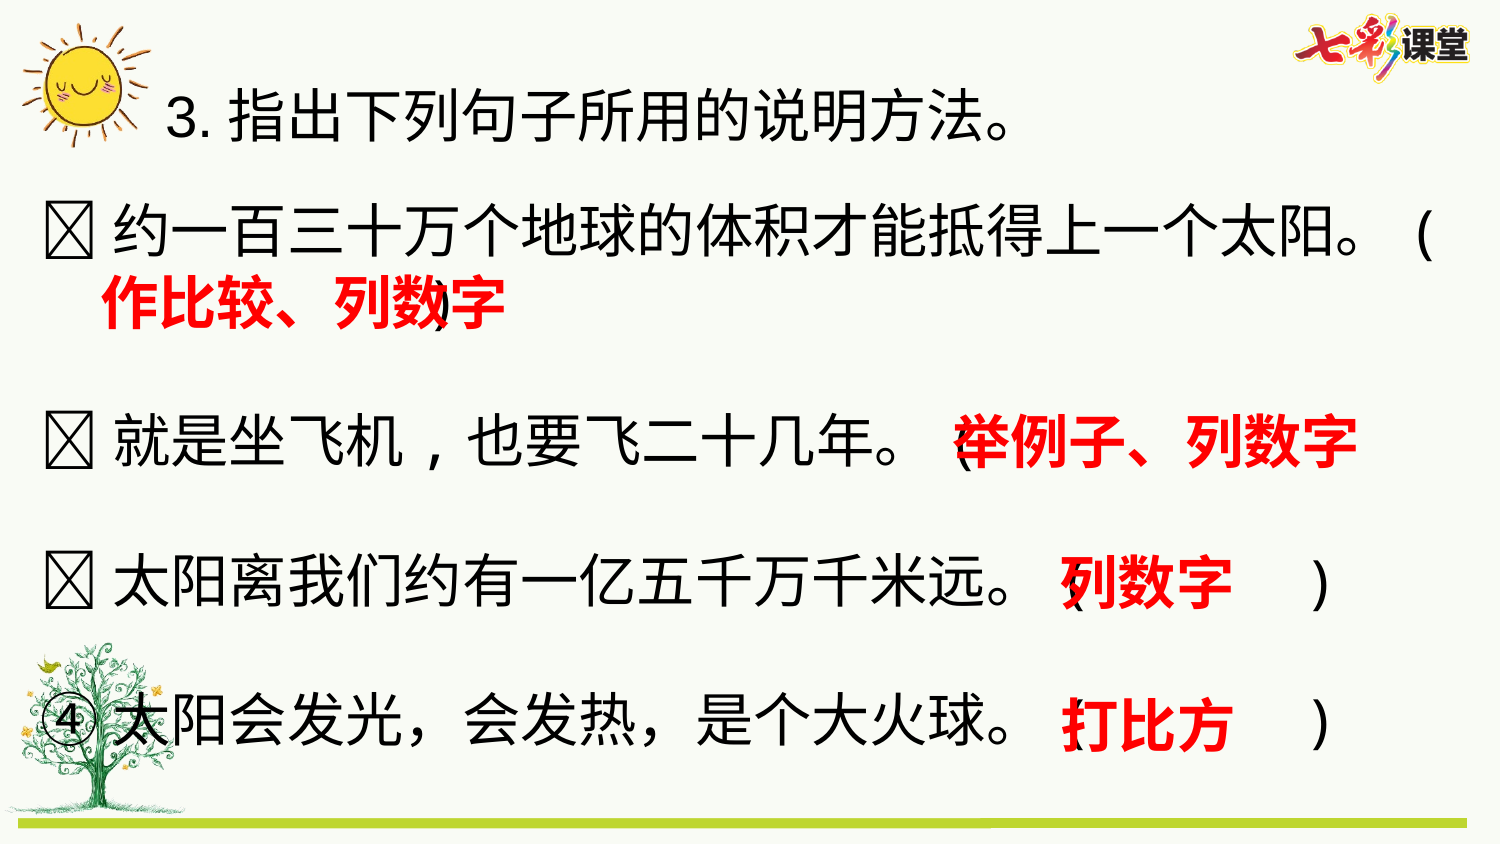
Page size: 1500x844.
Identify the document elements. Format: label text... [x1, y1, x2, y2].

picture [0, 0, 173, 172]
text_box 列数字 [1044, 538, 1250, 624]
text_box 举例子、列数字 [937, 397, 1376, 483]
text_box 打比方 [1045, 681, 1251, 766]
text_box 作比较、列数字 [85, 259, 523, 345]
picture [1291, 9, 1472, 87]
text_box 3.指出下列句子所用的说明方法。 [150, 72, 1059, 157]
picture [0, 608, 1467, 844]
text_box 约一百三十万个地球的体积才能抵得上一个太阳。( ) 就是坐飞机,也要飞二十几年。( ) 太阳离我们约有一亿五千万千米远。( ) ④太阳会发光，会发热，是个大火球。( ) [25, 186, 1500, 761]
